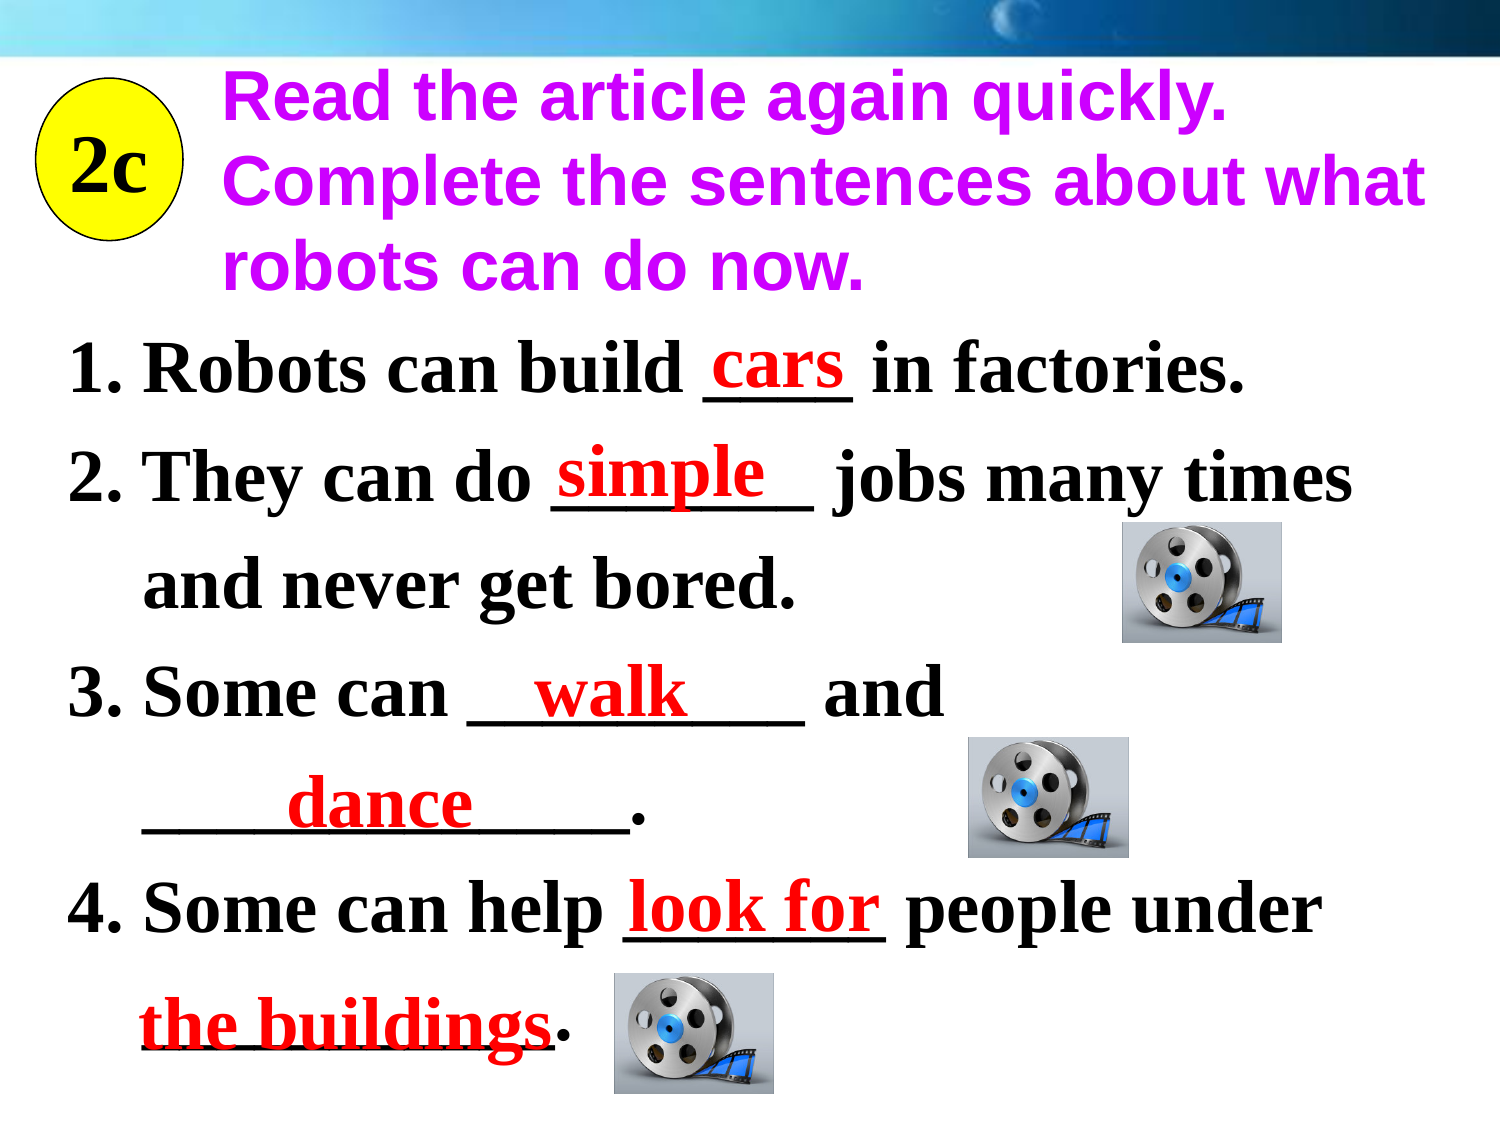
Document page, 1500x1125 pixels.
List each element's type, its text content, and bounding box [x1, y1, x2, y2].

text_box simple [543, 387, 851, 519]
text_box 1. Robots can build ____ in factories. 2. They can do _______ jobs many times and never get bored. 3. Some can _________ and _____________. 4. Some can help _______ people under ___________. [53, 292, 1430, 1064]
text_box walk [519, 634, 709, 740]
text_box look for [614, 822, 1004, 954]
text_box Read the article again quickly. Complete the sentences about what robots can do now. [206, 42, 1471, 313]
text_box 2c [35, 78, 184, 241]
text_box dance [271, 727, 556, 851]
text_box cars [696, 313, 933, 410]
picture [0, 0, 1500, 1125]
text_box the buildings [123, 940, 632, 1073]
